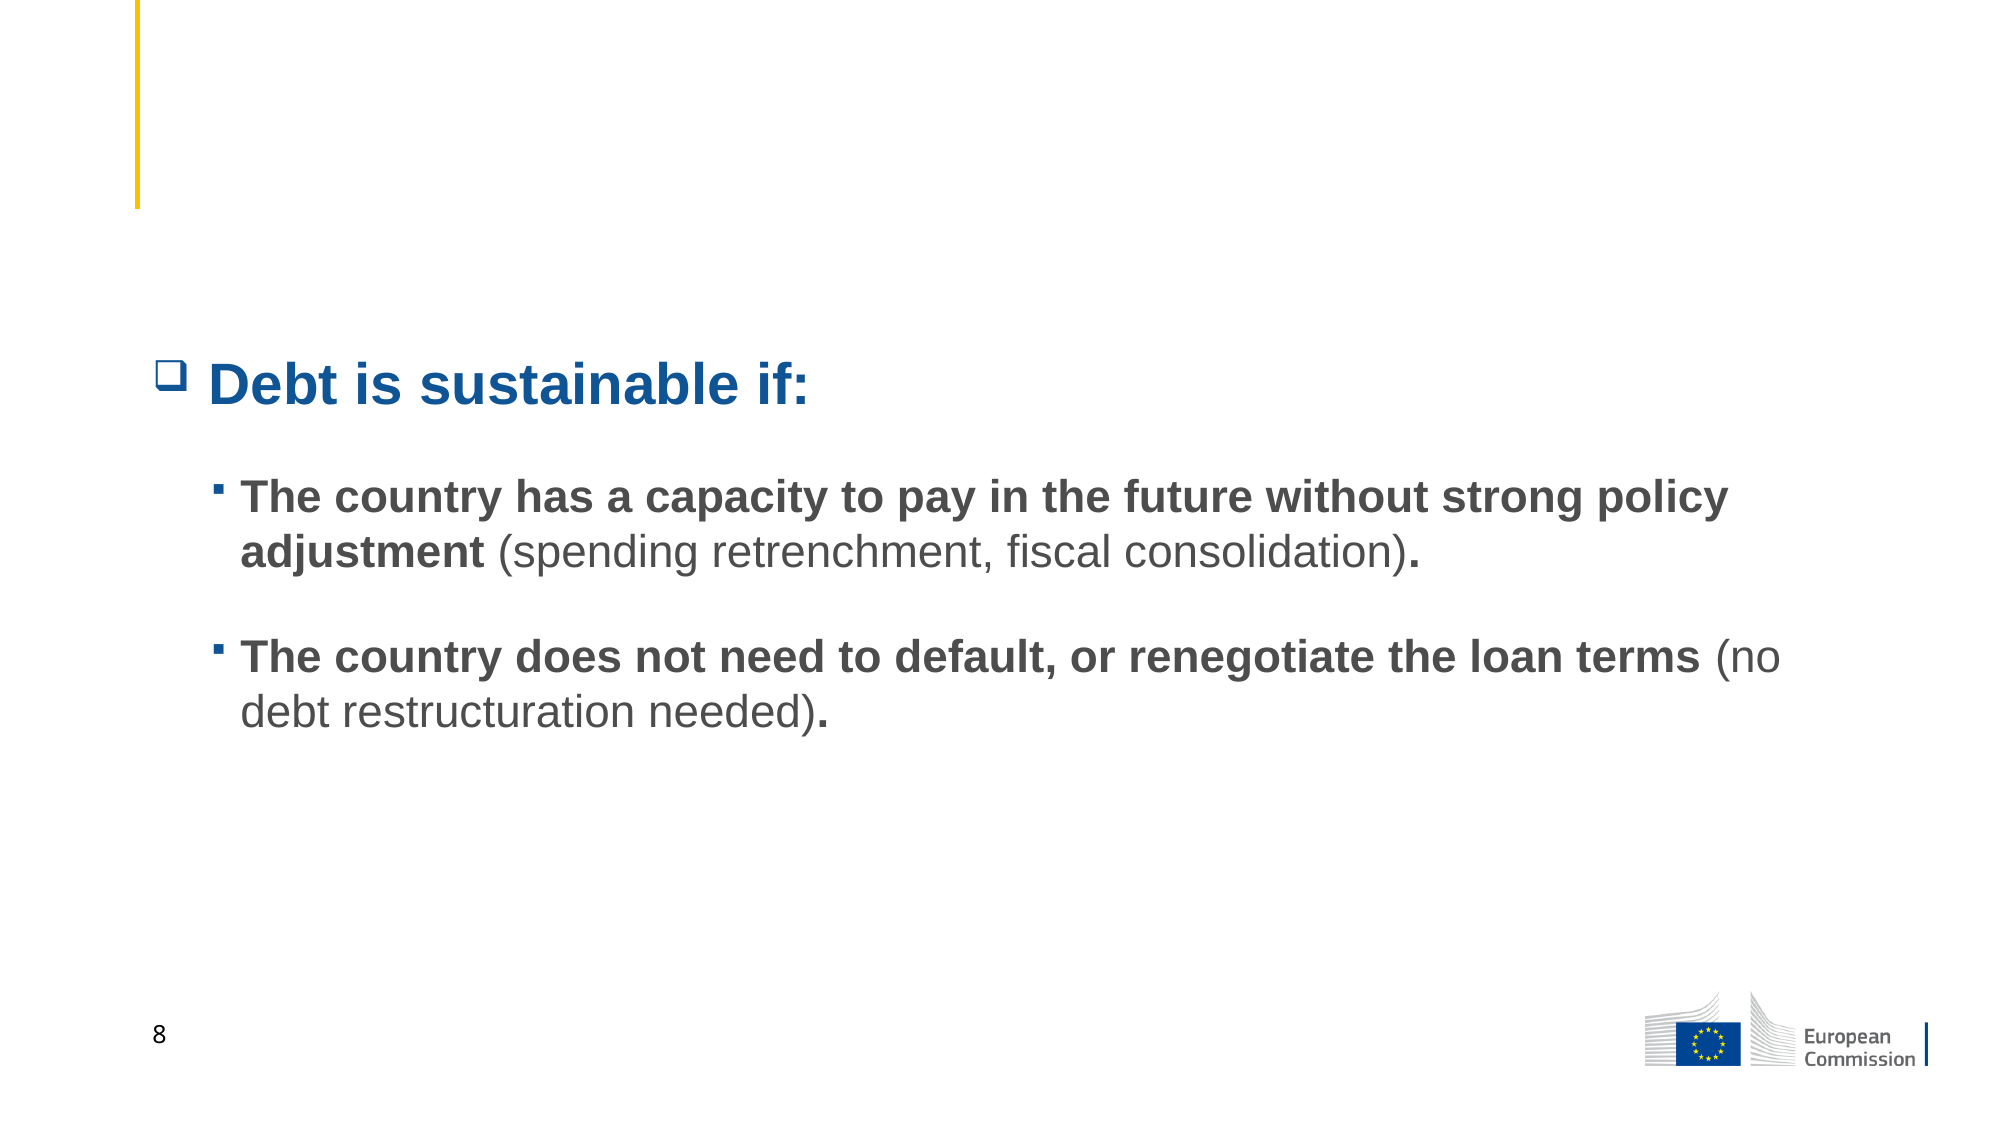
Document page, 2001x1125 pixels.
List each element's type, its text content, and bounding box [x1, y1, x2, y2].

text_box Debt is sustainable if: The country has a capacity to pay in the future without strong policy adjustment (spending retrenchment, fiscal consolidation). The country does not need to default, or renegotiate the loan terms (no debt restructuration needed). [137, 338, 1836, 786]
slide_number 8 [137, 1005, 588, 1066]
picture [1645, 991, 1928, 1066]
